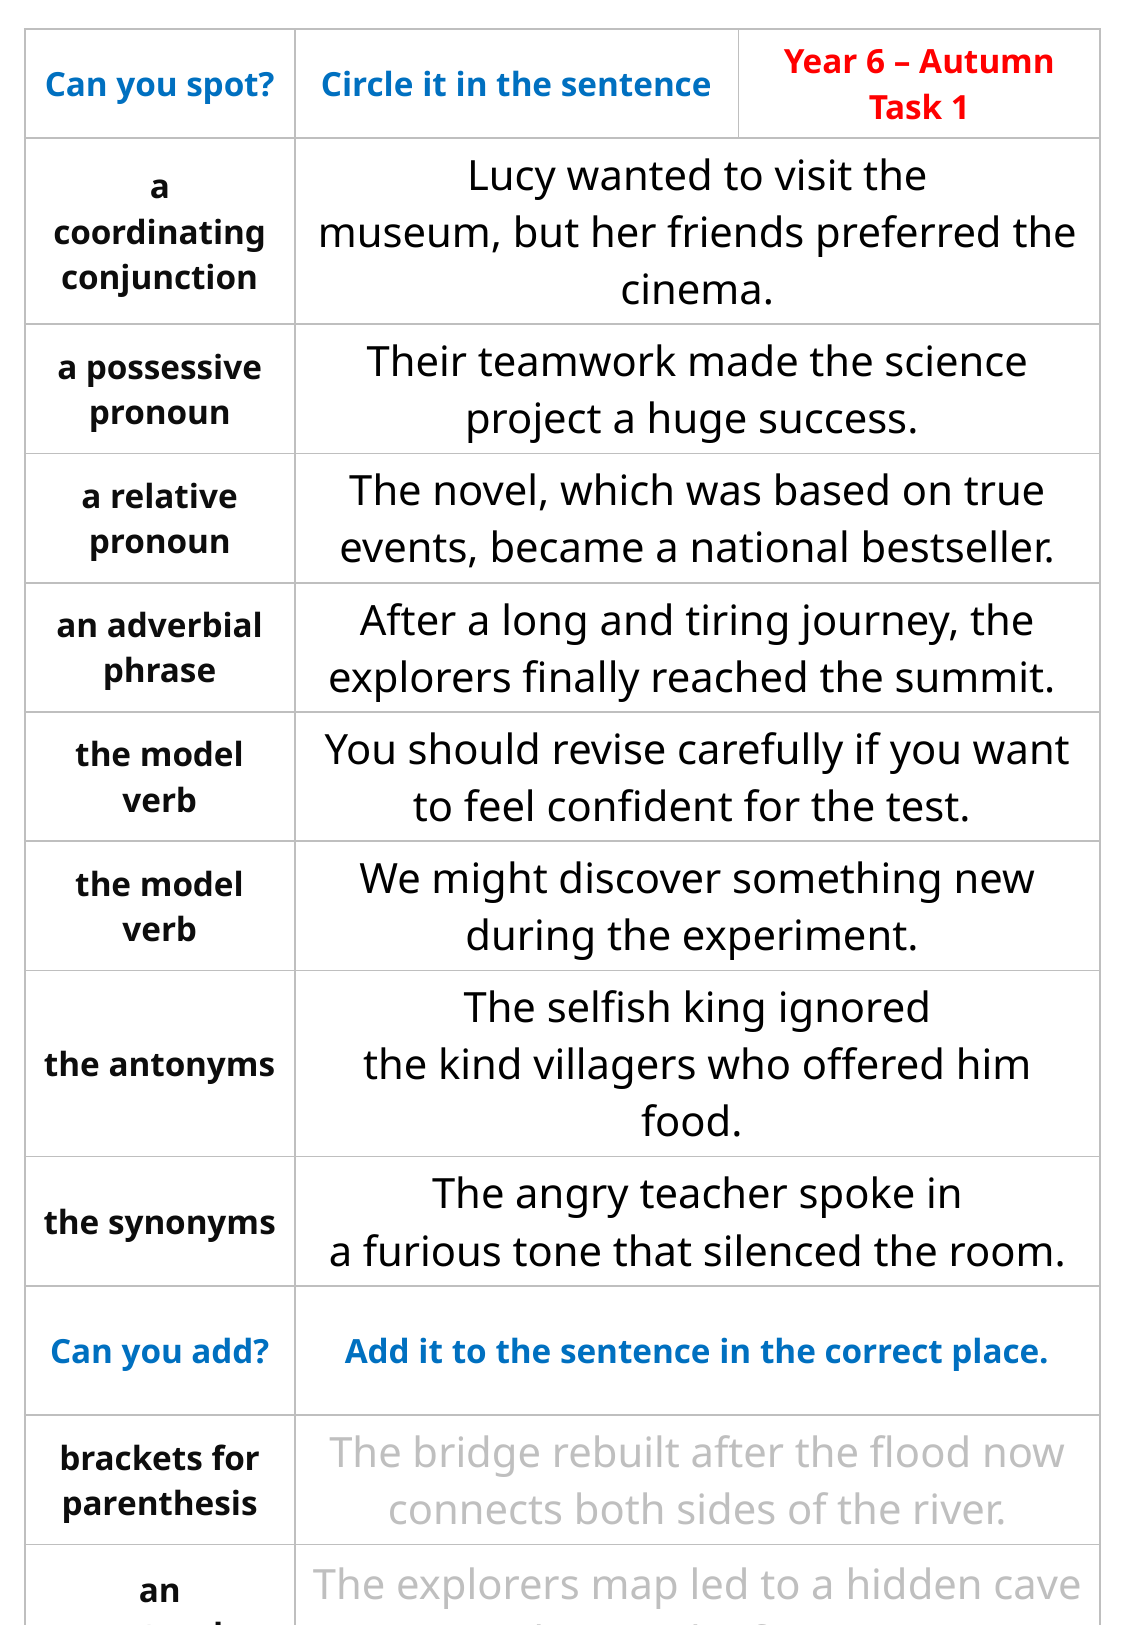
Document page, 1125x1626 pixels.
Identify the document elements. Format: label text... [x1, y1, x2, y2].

table_cell Their teamwork made the science project a huge success. [296, 325, 1099, 453]
table_cell You should revise carefully if you want to feel confident for the test. [296, 713, 1099, 840]
table_cell The novel, which was based on true events, became a national bestseller. [296, 454, 1099, 582]
table_header Can you spot? [26, 30, 294, 137]
table_cell a relative pronoun [26, 454, 294, 582]
table_cell The explorers map led to a hidden cave deep in the forest. [296, 1545, 1099, 1625]
table_cell the model verb [26, 713, 294, 840]
table_cell the antonyms [26, 971, 294, 1156]
table_cell Add it to the sentence in the correct place. [296, 1287, 1099, 1414]
table_cell an apostrophe [26, 1545, 294, 1625]
table_cell The bridge rebuilt after the flood now connects both sides of the river. [296, 1416, 1099, 1544]
table_cell The selfish king ignored the kind villagers who offered him food. [296, 971, 1099, 1156]
table_cell a coordinating conjunction [26, 139, 294, 323]
table_cell the synonyms [26, 1157, 294, 1285]
table_cell an adverbial phrase [26, 584, 294, 711]
table_cell brackets for parenthesis [26, 1416, 294, 1544]
table_header Circle it in the sentence [296, 30, 738, 137]
table_cell The angry teacher spoke in a furious tone that silenced the room. [296, 1157, 1099, 1285]
table_cell Can you add? [26, 1287, 294, 1414]
table_cell After a long and tiring journey, the explorers finally reached the summit. [296, 584, 1099, 711]
table_cell the model verb [26, 842, 294, 970]
table_cell a possessive pronoun [26, 325, 294, 453]
table_header Year 6 – Autumn Task 1 [739, 30, 1099, 137]
table_cell Lucy wanted to visit the museum, but her friends preferred the cinema. [296, 139, 1099, 323]
table_cell We might discover something new during the experiment. [296, 842, 1099, 970]
